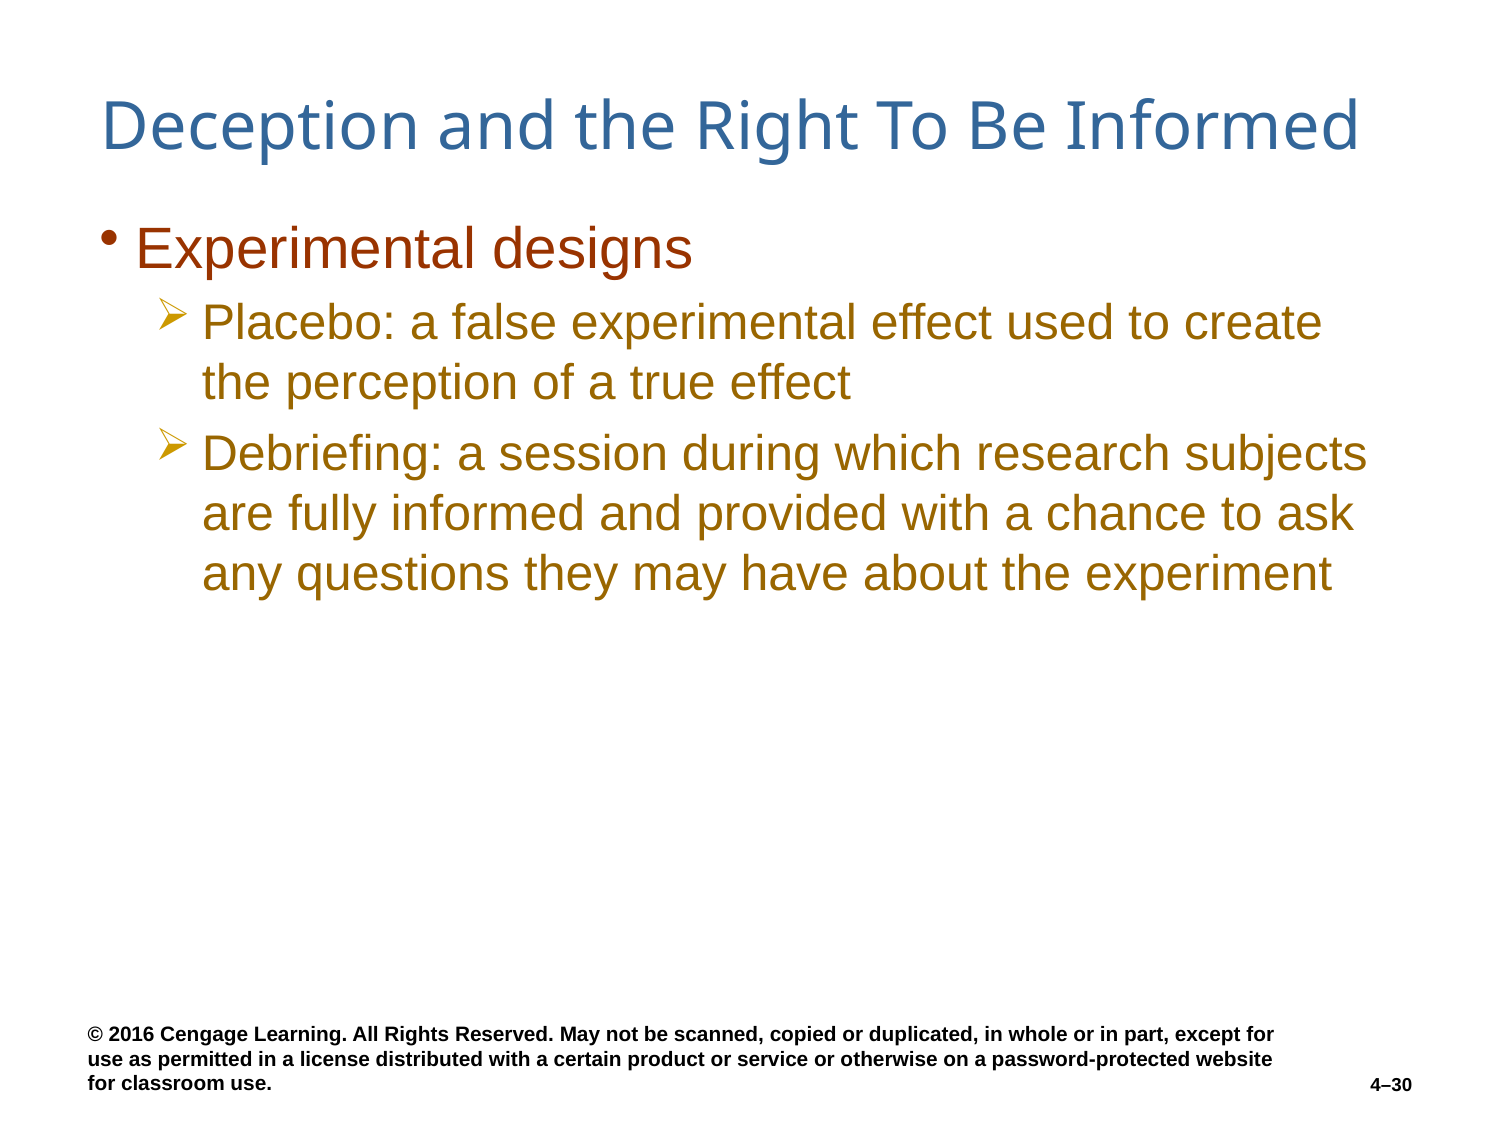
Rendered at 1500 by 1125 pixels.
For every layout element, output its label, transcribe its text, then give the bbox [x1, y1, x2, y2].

title Deception and the Right To Be Informed [85, 75, 1411, 171]
slide_number 4–30 [1050, 1042, 1413, 1103]
list Experimental designs Placebo: a false experimental effect used to create the perception of a true effect Debriefing: a session during which research subjects are fully informed and provided with a chance to ask any questions they may have about the experiment [84, 202, 1414, 1013]
footer © 2016 Cengage Learning. All Rights Reserved. May not be scanned, copied or duplicated, in whole or in part, except for use as permitted in a license distributed with a certain product or service or otherwise on a password-protected website for classroom use. [87, 1057, 1050, 1103]
